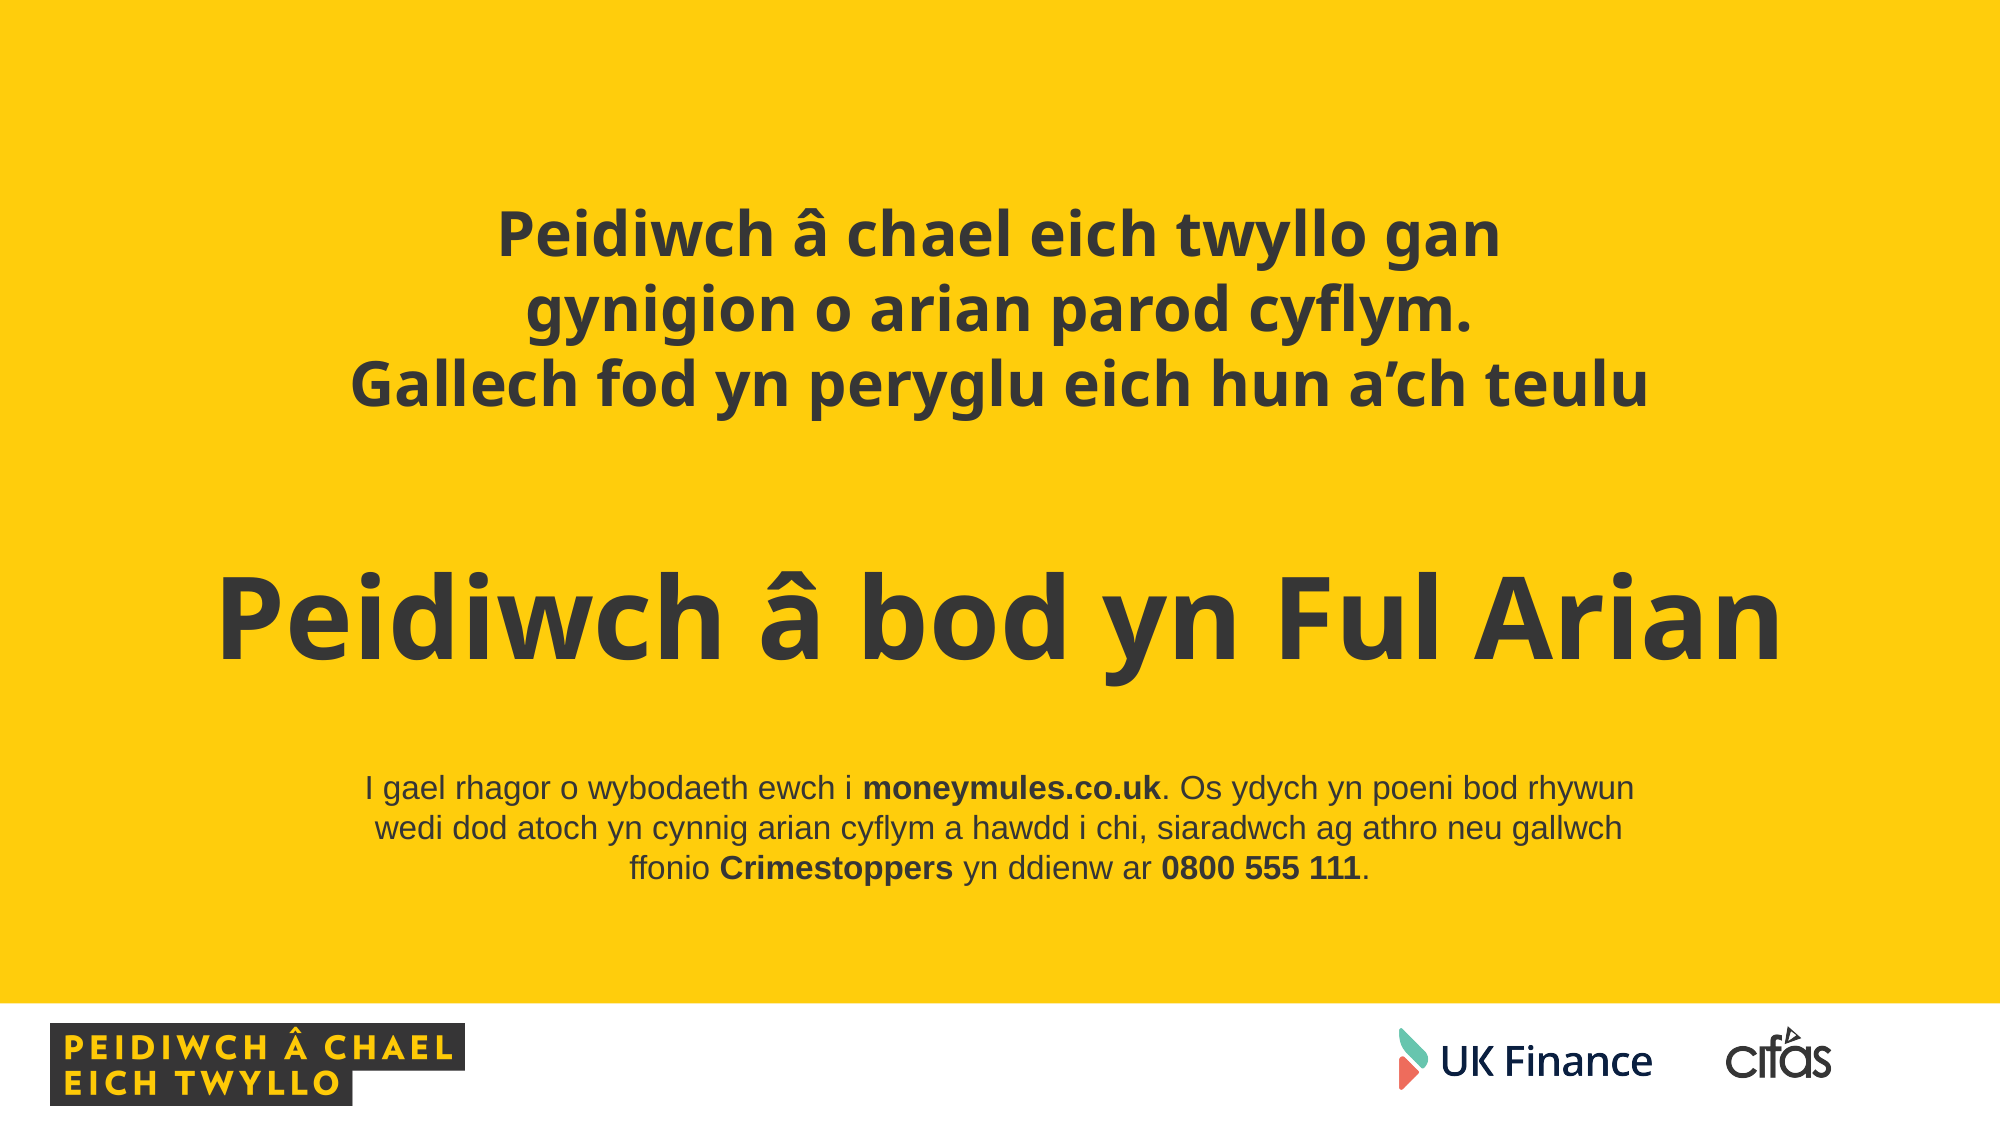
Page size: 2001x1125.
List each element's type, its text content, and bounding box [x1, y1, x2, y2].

text_box I gael rhagor o wybodaeth ewch i moneymules.co.uk. Os ydych yn poeni bod rhywun wedi dod atoch yn cynnig arian cyflym a hawdd i chi, siaradwch ag athro neu gallwch ffonio Crimestoppers yn ddienw ar 0800 555 111. [0, 758, 2000, 894]
text_box Peidiwch â bod yn Ful Arian [0, 523, 2000, 721]
title Peidiwch â chael eich twyllo gan gynigion o arian parod cyflym. Gallech fod yn peryglu eich hun a’ch teulu [0, 207, 2000, 406]
picture [50, 1023, 465, 1106]
text_box [0, 1002, 2000, 1125]
picture [1714, 1015, 1838, 1097]
picture [1398, 1028, 1652, 1090]
